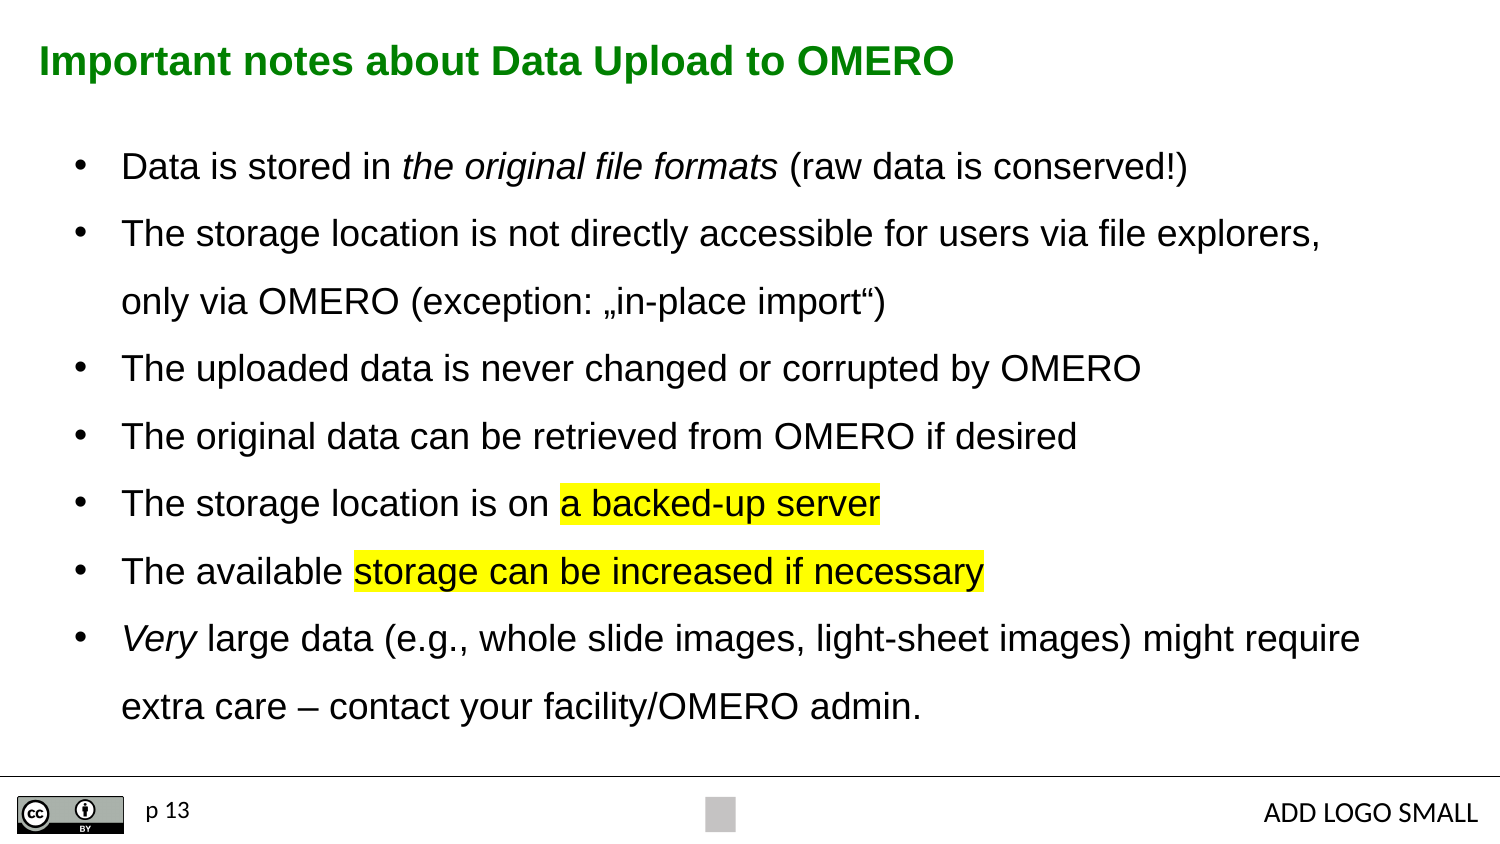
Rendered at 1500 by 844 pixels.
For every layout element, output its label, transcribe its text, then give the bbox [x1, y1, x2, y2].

text_box Data is stored in the original file formats (raw data is conserved!) The storage location is not directly accessible for users via file explorers, only via OMERO (exception: „in-place import“) The uploaded data is never changed or corrupted by OMERO The original data can be retrieved from OMERO if desired The storage location is on a backed-up server The available storage can be increased if necessary Very large data (e.g., whole slide images, light-sheet images) might require extra care – contact your facility/OMERO admin. [59, 111, 1382, 735]
picture [17, 796, 124, 834]
text_box [705, 796, 736, 833]
text_box Important notes about Data Upload to OMERO [24, 26, 1395, 75]
